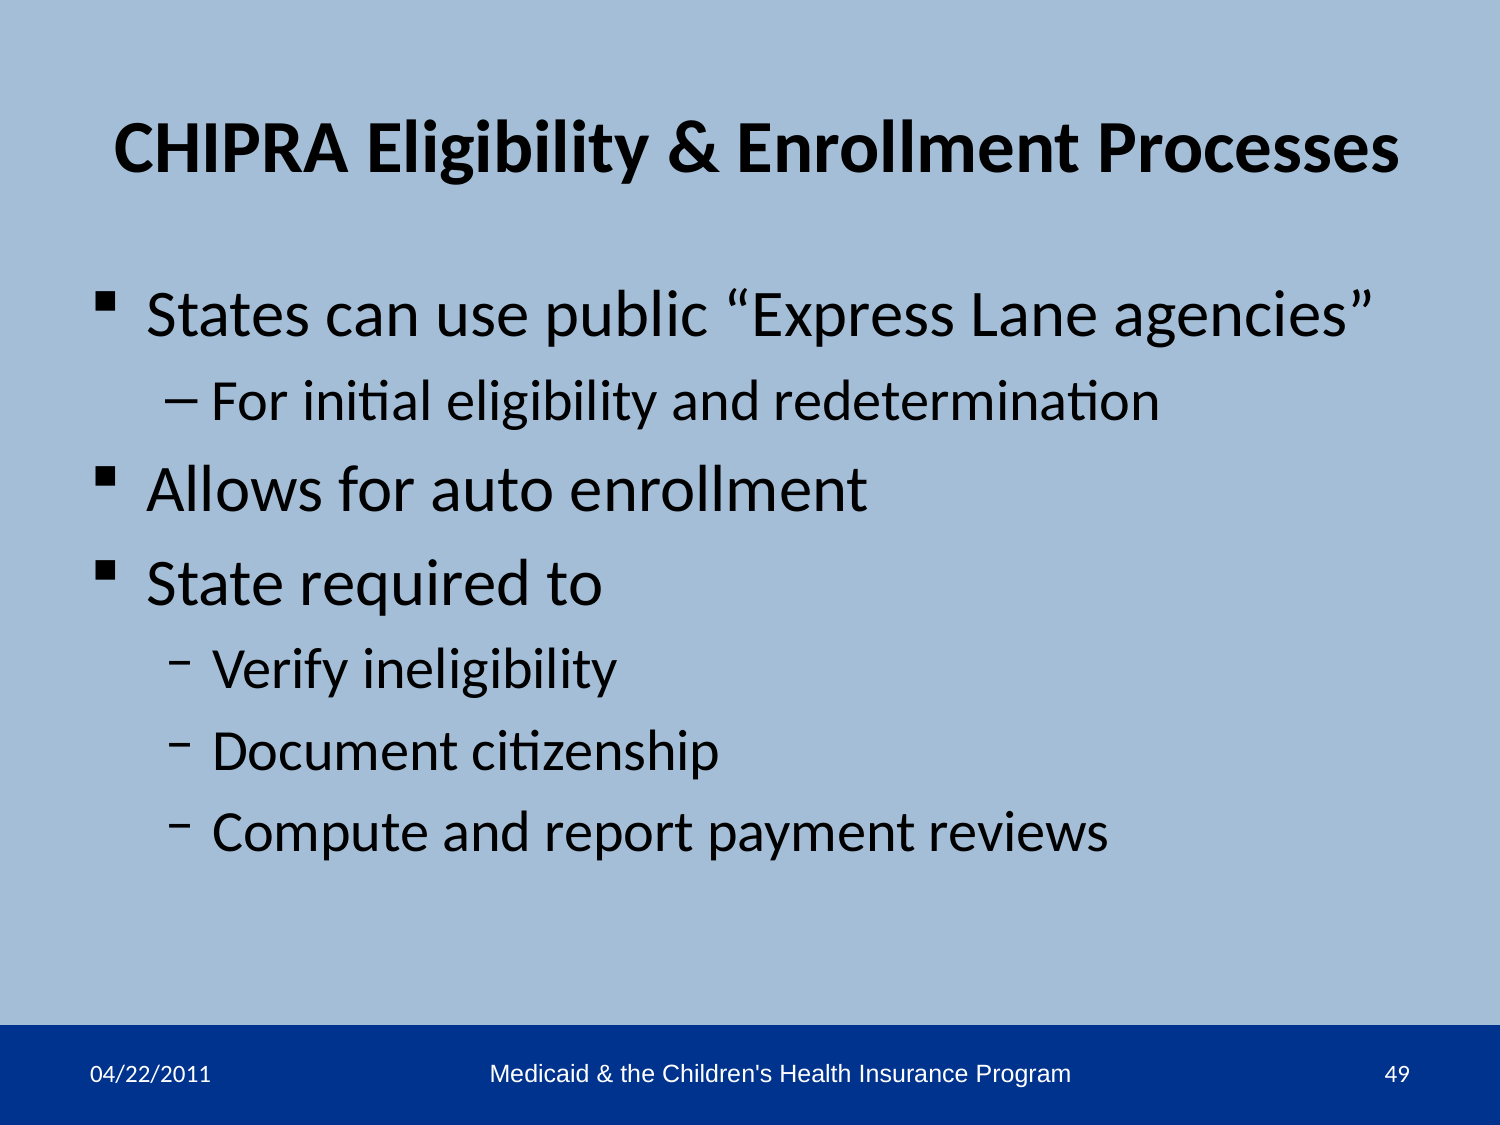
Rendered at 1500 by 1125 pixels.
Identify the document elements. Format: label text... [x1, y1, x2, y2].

footer Medicaid & the Children's Health Insurance Program [287, 1042, 1275, 1103]
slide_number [75, 1042, 287, 1103]
title CHIPRA Eligibility & Enrollment Processes [74, 44, 1426, 233]
list States can use public “Express Lane agencies” For initial eligibility and redetermination Allows for auto enrollment State required to Verify ineligibility Document citizenship Compute and report payment reviews [74, 262, 1426, 1006]
slide_number 49 [1275, 1042, 1425, 1103]
